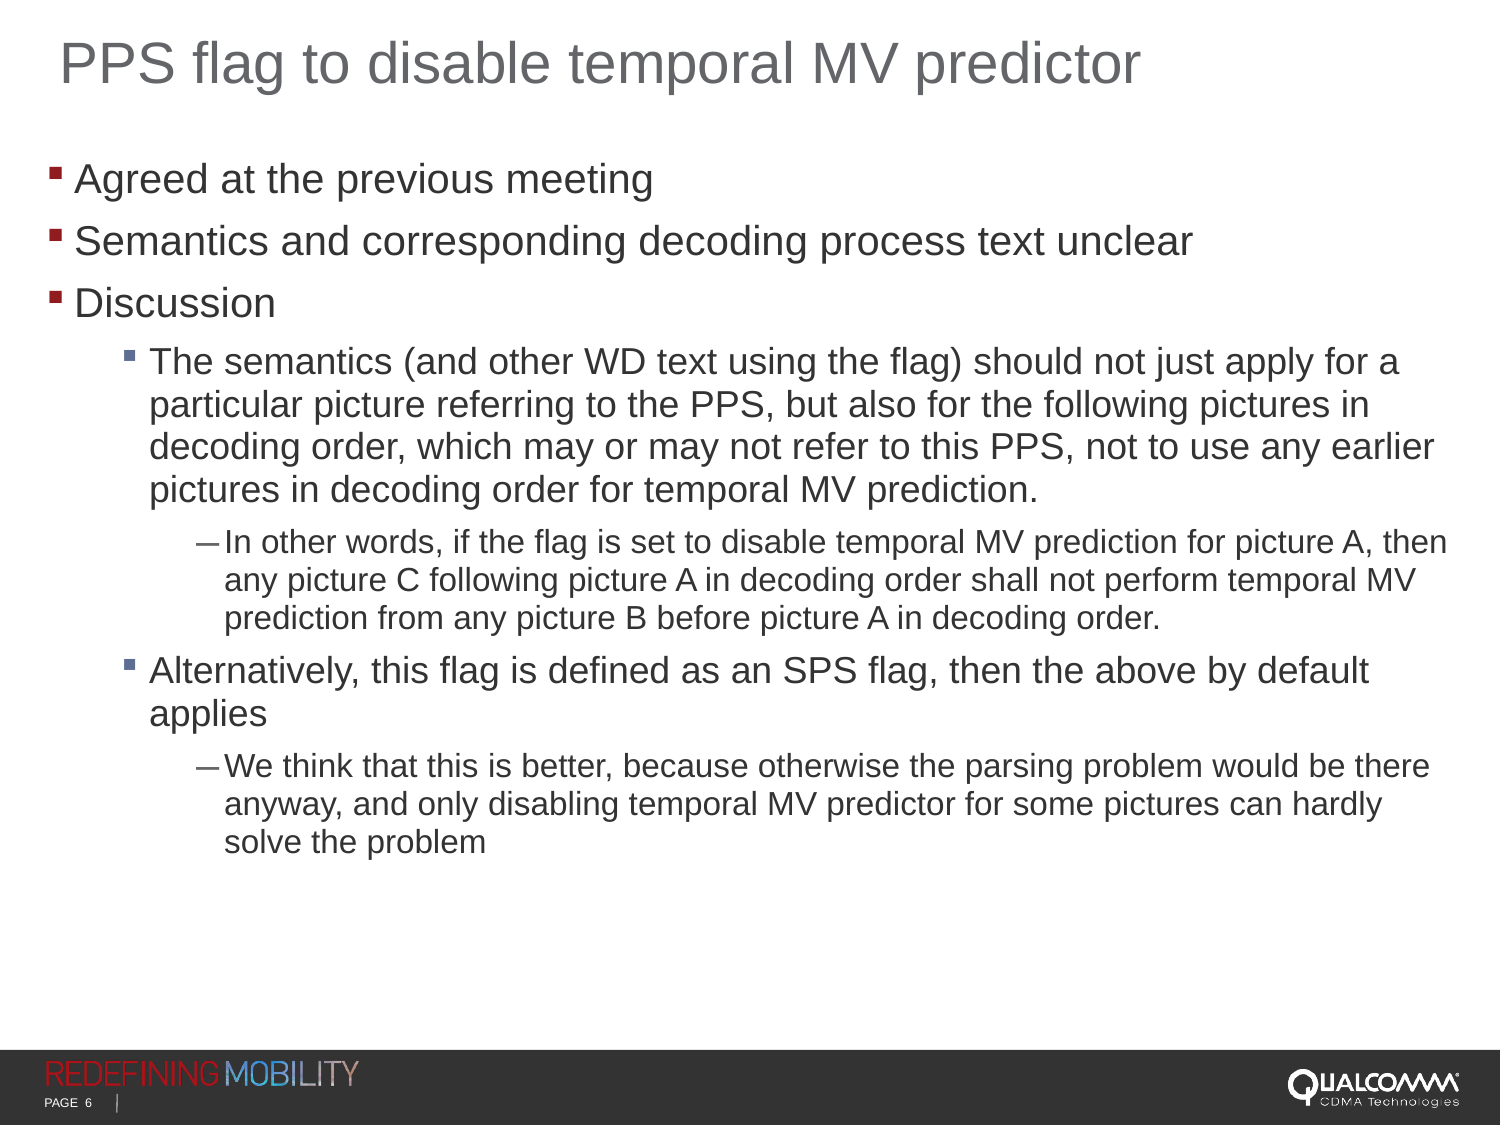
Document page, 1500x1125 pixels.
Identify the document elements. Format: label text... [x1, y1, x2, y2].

title PPS flag to disable temporal MV predictor [44, 20, 1483, 113]
list Agreed at the previous meeting Semantics and corresponding decoding process text unclear Discussion The semantics (and other WD text using the flag) should not just apply for a particular picture referring to the PPS, but also for the following pictures in decoding order, which may or may not refer to this PPS, not to use any earlier pictures in decoding order for temporal MV prediction. In other words, if the flag is set to disable temporal MV prediction for picture A, then any picture C following picture A in decoding order shall not perform temporal MV prediction from any picture B before picture A in decoding order. Alternatively, this flag is defined as an SPS flag, then the above by default applies We think that this is better, because otherwise the parsing problem would be there anyway, and only disabling temporal MV predictor for some pictures can hardly solve the problem [30, 148, 1469, 1021]
picture [1278, 1058, 1478, 1114]
picture [31, 1049, 369, 1098]
